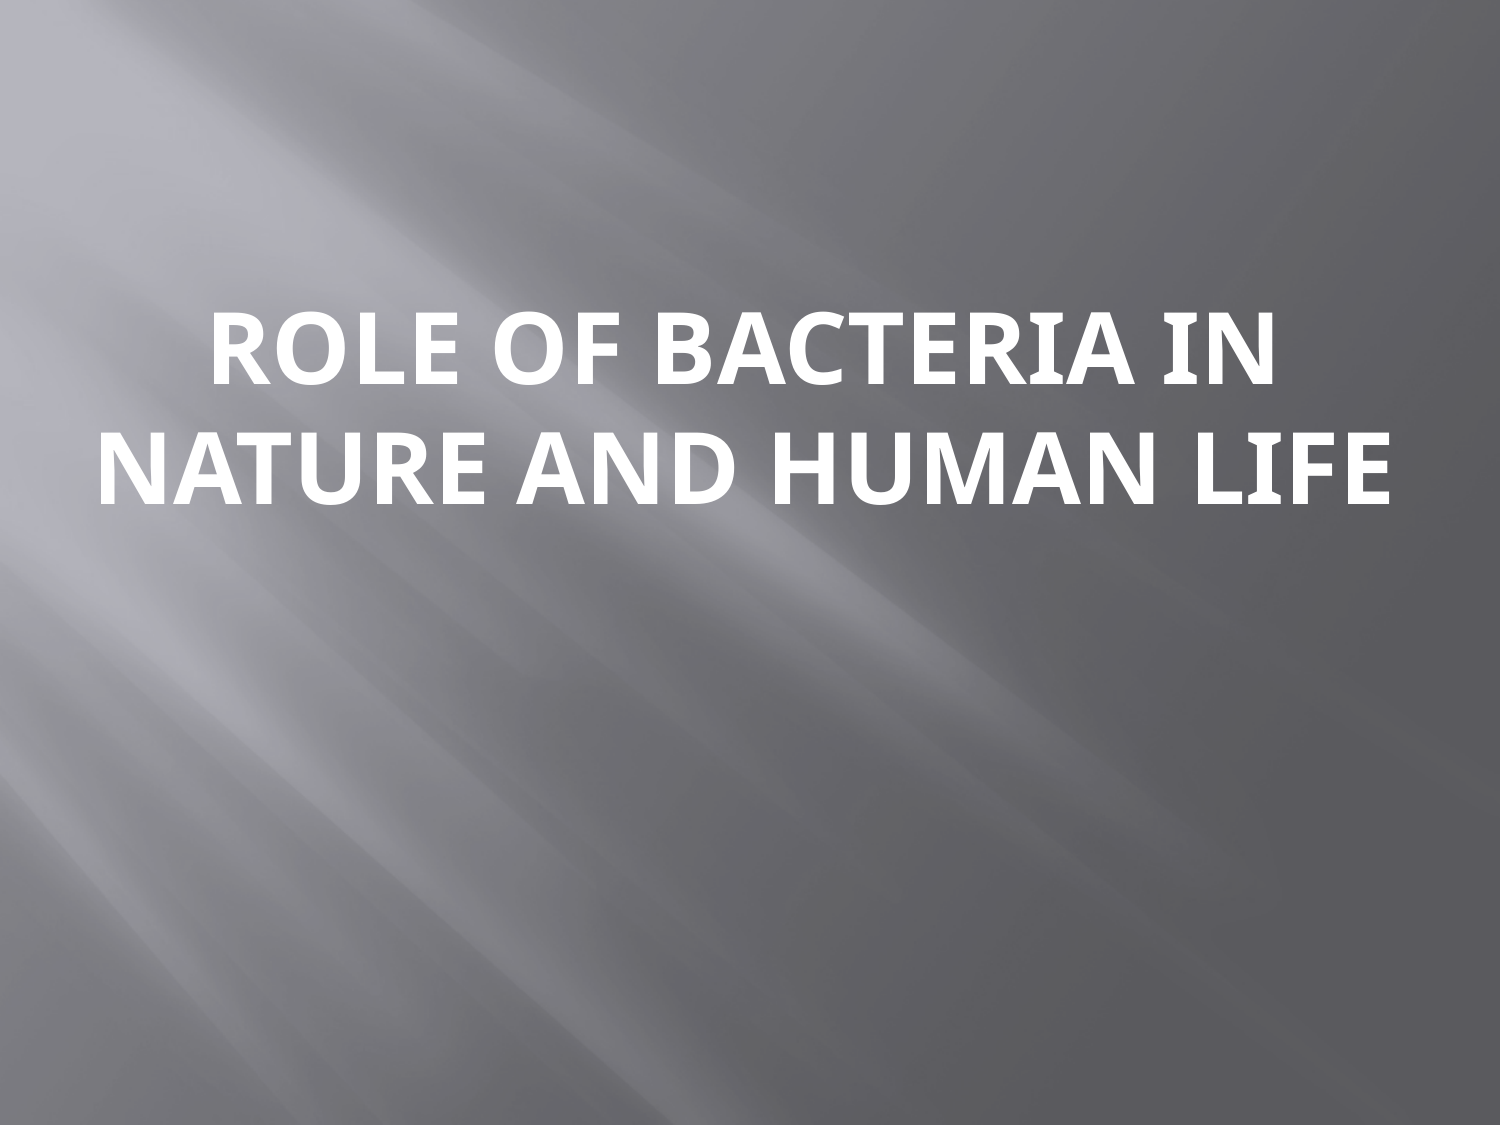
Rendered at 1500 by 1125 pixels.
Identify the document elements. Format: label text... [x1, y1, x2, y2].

title role of bacteria in nature and human life [69, 224, 1420, 525]
